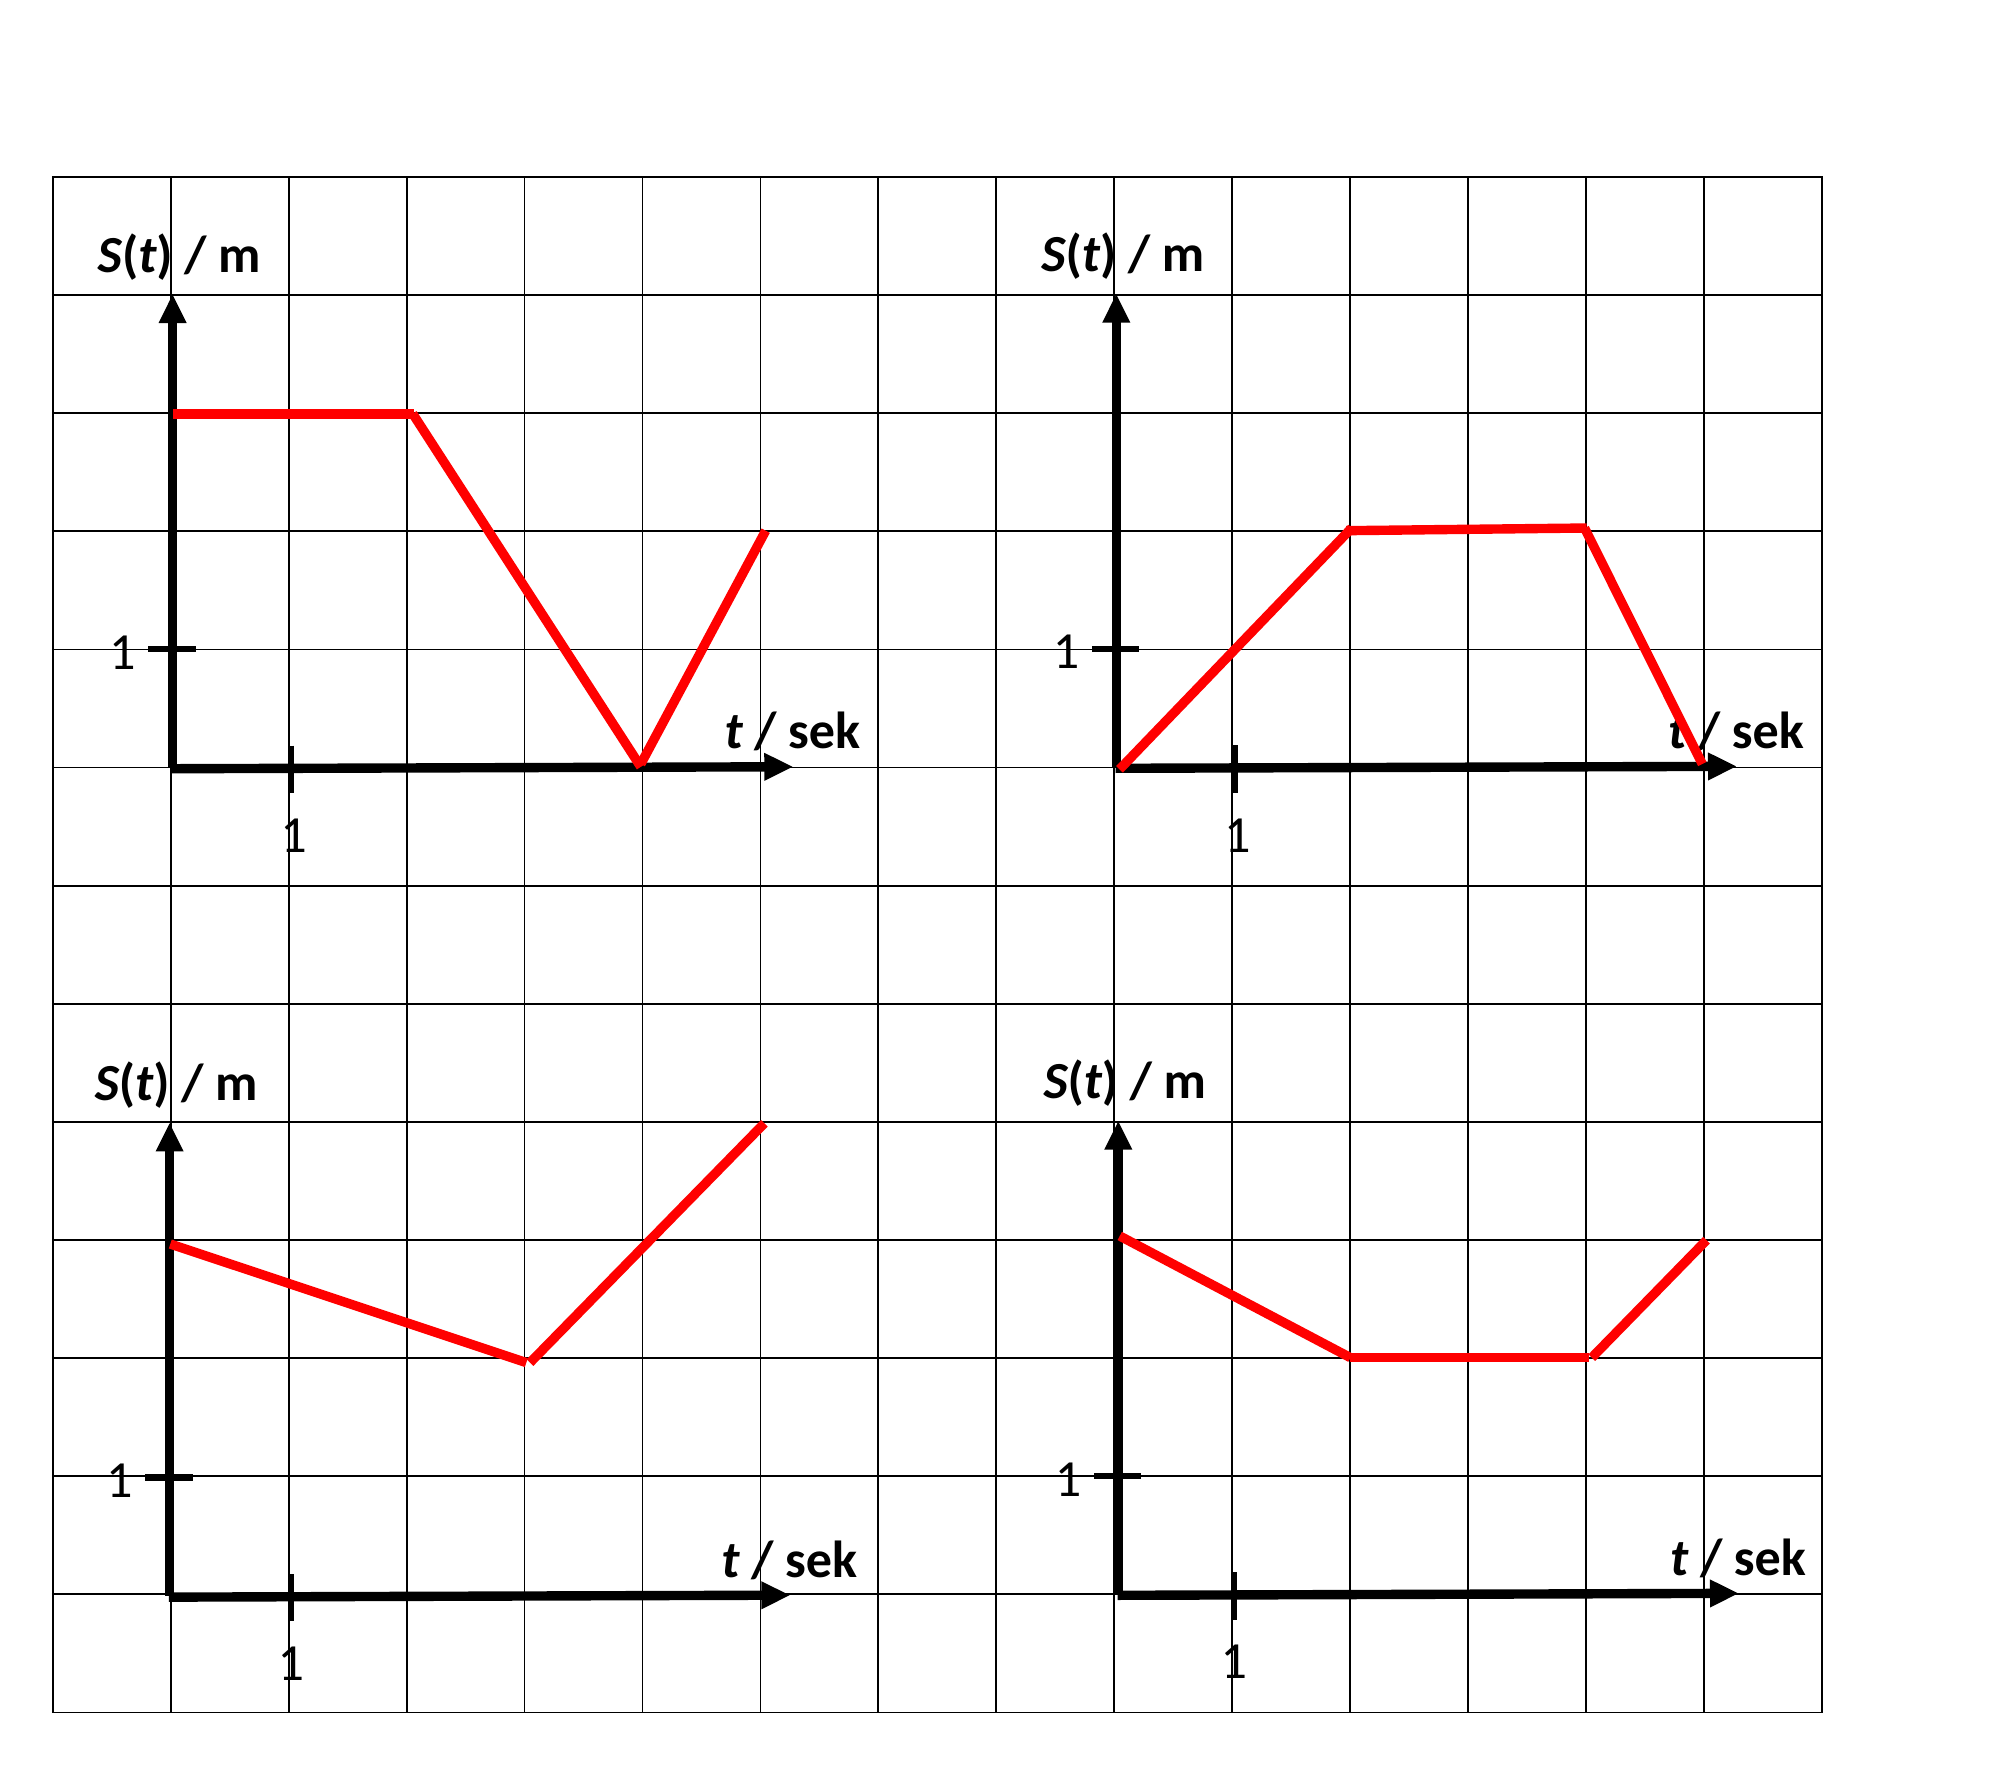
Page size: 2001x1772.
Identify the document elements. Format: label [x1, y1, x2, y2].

table_cell [1121, 414, 1231, 527]
table_cell [290, 1602, 406, 1712]
table_cell [1469, 1362, 1585, 1475]
table_cell [525, 1601, 642, 1712]
table_cell [879, 1005, 995, 1121]
table_cell [1705, 887, 1821, 1003]
table_header [997, 178, 1113, 294]
table_cell [408, 1601, 524, 1712]
table_cell [54, 1359, 165, 1475]
table_cell [997, 296, 1113, 412]
table_cell [1233, 1005, 1349, 1121]
table_cell [1705, 768, 1821, 885]
table_header [290, 178, 406, 294]
table_cell [879, 296, 995, 412]
table_cell [1587, 887, 1703, 1003]
table_cell [54, 1595, 170, 1712]
table_cell [174, 296, 288, 409]
table_cell [1351, 1362, 1467, 1475]
table_cell [290, 650, 406, 763]
text_box [82, 212, 276, 291]
table_header [879, 178, 995, 294]
table_cell [290, 296, 406, 409]
table_cell [1587, 414, 1703, 527]
text_box [1591, 1240, 1707, 1358]
table_cell [761, 1477, 877, 1593]
table_cell [643, 414, 760, 530]
table_cell [1469, 1477, 1585, 1589]
table_cell [1705, 1359, 1821, 1475]
table_cell [1351, 1005, 1467, 1121]
table_cell [174, 1363, 288, 1475]
table_cell [1351, 1477, 1467, 1589]
table_cell [290, 419, 406, 530]
table_cell [408, 773, 524, 885]
table_cell [1469, 772, 1585, 885]
table_cell [172, 774, 288, 885]
table_cell [290, 773, 406, 885]
table_cell [643, 1363, 760, 1475]
table_cell [1469, 1005, 1585, 1121]
table_cell [761, 414, 877, 530]
text_box [529, 1123, 765, 1363]
table_cell [765, 1241, 877, 1357]
text_box [80, 1041, 273, 1119]
table_cell [54, 1005, 170, 1121]
table_cell [1351, 414, 1467, 525]
table_cell [1587, 1123, 1703, 1239]
table_cell [525, 772, 642, 885]
table_cell [1351, 1241, 1467, 1353]
table_cell [1123, 1359, 1231, 1475]
table_cell [1233, 1359, 1349, 1475]
table_cell [177, 419, 288, 530]
table_cell [997, 1123, 1113, 1239]
table_cell [290, 1363, 406, 1475]
table_cell [408, 1005, 524, 1121]
table_cell [761, 887, 877, 1003]
table_header [408, 178, 524, 294]
table_cell [1115, 1005, 1231, 1121]
table_header [1233, 178, 1349, 294]
table_cell [1587, 296, 1703, 412]
table_cell [408, 1477, 524, 1591]
table_cell [1469, 1123, 1585, 1239]
table_cell [1587, 1359, 1703, 1475]
table_cell [1351, 772, 1467, 885]
table_cell [172, 1602, 288, 1712]
table_cell [879, 1477, 995, 1593]
table_cell [408, 887, 524, 1003]
table_cell [1705, 296, 1821, 412]
table_cell [1705, 1477, 1821, 1516]
table_cell [408, 1123, 524, 1239]
table_cell [1469, 414, 1585, 524]
table_cell [1705, 1595, 1821, 1712]
table_cell [643, 1600, 760, 1712]
table_cell [1233, 773, 1349, 885]
table_header [1705, 178, 1821, 294]
table_cell [879, 1595, 995, 1712]
table_cell [997, 1005, 1113, 1121]
table_cell [54, 1123, 169, 1239]
table_cell [525, 1361, 642, 1475]
table_cell [879, 1241, 995, 1357]
table_cell [1587, 1599, 1703, 1712]
table_cell [761, 768, 877, 885]
table_header [54, 178, 170, 294]
table_cell [54, 532, 168, 649]
table_header [525, 178, 642, 294]
table_cell [997, 768, 1113, 885]
table_cell [1469, 1599, 1585, 1712]
table_cell [54, 1477, 165, 1593]
table_cell [1115, 1595, 1231, 1712]
table_cell [997, 650, 1112, 767]
table_cell [766, 532, 877, 649]
table_cell [172, 1005, 288, 1121]
table_cell [1233, 1123, 1349, 1235]
table_cell [765, 1123, 877, 1239]
table_cell [997, 1595, 1113, 1712]
table_cell [172, 1123, 288, 1239]
table_cell [1705, 414, 1821, 530]
table_cell [997, 1359, 1113, 1475]
table_cell [290, 887, 406, 1003]
table_cell [1705, 1005, 1821, 1121]
table_cell [643, 887, 760, 1003]
table_cell [879, 532, 995, 649]
table_cell [177, 650, 288, 764]
table_header [172, 178, 288, 294]
table_cell [1469, 650, 1584, 762]
table_cell [525, 296, 642, 412]
table_cell [408, 1363, 524, 1475]
text_box [1028, 1039, 1222, 1117]
table_cell [54, 414, 168, 530]
table_cell [643, 1477, 760, 1590]
table_cell [1233, 1600, 1349, 1712]
table_cell [408, 419, 412, 530]
table_cell [1705, 1123, 1821, 1239]
text_box [1038, 294, 1819, 870]
table_cell [290, 1123, 406, 1239]
table_cell [1120, 1123, 1231, 1235]
table_cell [1352, 650, 1467, 762]
table_cell [1351, 296, 1467, 412]
table_cell [643, 1005, 760, 1121]
table_header [1351, 178, 1467, 294]
table_cell [1233, 887, 1349, 1003]
table_cell [1469, 296, 1585, 412]
table_cell [1351, 1599, 1467, 1712]
text_box [1040, 1121, 1821, 1697]
table_cell [1587, 1241, 1591, 1353]
table_cell [408, 296, 524, 412]
table_cell [525, 887, 642, 1003]
table_cell [54, 1241, 165, 1357]
table_cell [879, 768, 995, 885]
table_cell [172, 887, 288, 1003]
table_cell [879, 887, 995, 1003]
table_cell [1351, 1123, 1467, 1239]
table_cell [1352, 535, 1467, 649]
table_cell [290, 1005, 406, 1121]
table_cell [525, 1005, 642, 1121]
table_cell [54, 887, 170, 1003]
table_cell [290, 532, 406, 649]
table_cell [997, 1241, 1113, 1357]
table_cell [1707, 1241, 1821, 1357]
table_cell [761, 1359, 877, 1475]
table_cell [1587, 1477, 1703, 1589]
table_cell [1351, 887, 1467, 1003]
table_cell [1705, 532, 1821, 649]
table_header [761, 178, 877, 294]
table_header [1469, 178, 1585, 294]
table_cell [761, 296, 877, 412]
table_cell [174, 1477, 288, 1592]
table_cell [290, 1477, 406, 1592]
table_cell [525, 1241, 529, 1357]
table_cell [766, 650, 877, 767]
table_cell [643, 772, 760, 885]
table_cell [997, 414, 1112, 530]
table_cell [1115, 887, 1231, 1003]
table_cell [525, 1123, 529, 1239]
table_cell [54, 296, 170, 412]
table_cell [525, 1477, 642, 1591]
table_cell [761, 1595, 877, 1712]
table_cell [1233, 296, 1349, 412]
table_cell [1469, 1241, 1585, 1353]
table_cell [177, 532, 288, 649]
table_cell [997, 532, 1112, 649]
table_cell [1469, 533, 1584, 649]
table_cell [1233, 414, 1349, 527]
table_cell [879, 1359, 995, 1475]
table_header [643, 178, 760, 294]
table_cell [1115, 773, 1231, 885]
text_box [91, 1123, 873, 1699]
table_cell [1469, 887, 1585, 1003]
table_cell [1123, 1477, 1231, 1590]
text_box [94, 294, 876, 871]
table_cell [408, 532, 412, 649]
table_header [1587, 178, 1703, 294]
table_cell [879, 650, 995, 767]
table_cell [1587, 1005, 1703, 1121]
table_cell [997, 887, 1113, 1003]
table_cell [1587, 772, 1703, 885]
table_cell [997, 1477, 1113, 1593]
table_cell [879, 1123, 995, 1239]
table_cell [1118, 296, 1231, 412]
table_cell [879, 414, 995, 530]
text_box [1026, 212, 1220, 290]
table_header [1115, 178, 1231, 294]
table_cell [1705, 650, 1821, 767]
table_cell [761, 1005, 877, 1121]
table_cell [54, 650, 168, 767]
table_cell [643, 296, 760, 412]
table_cell [408, 650, 412, 763]
table_cell [54, 768, 170, 885]
table_cell [1233, 1477, 1349, 1590]
